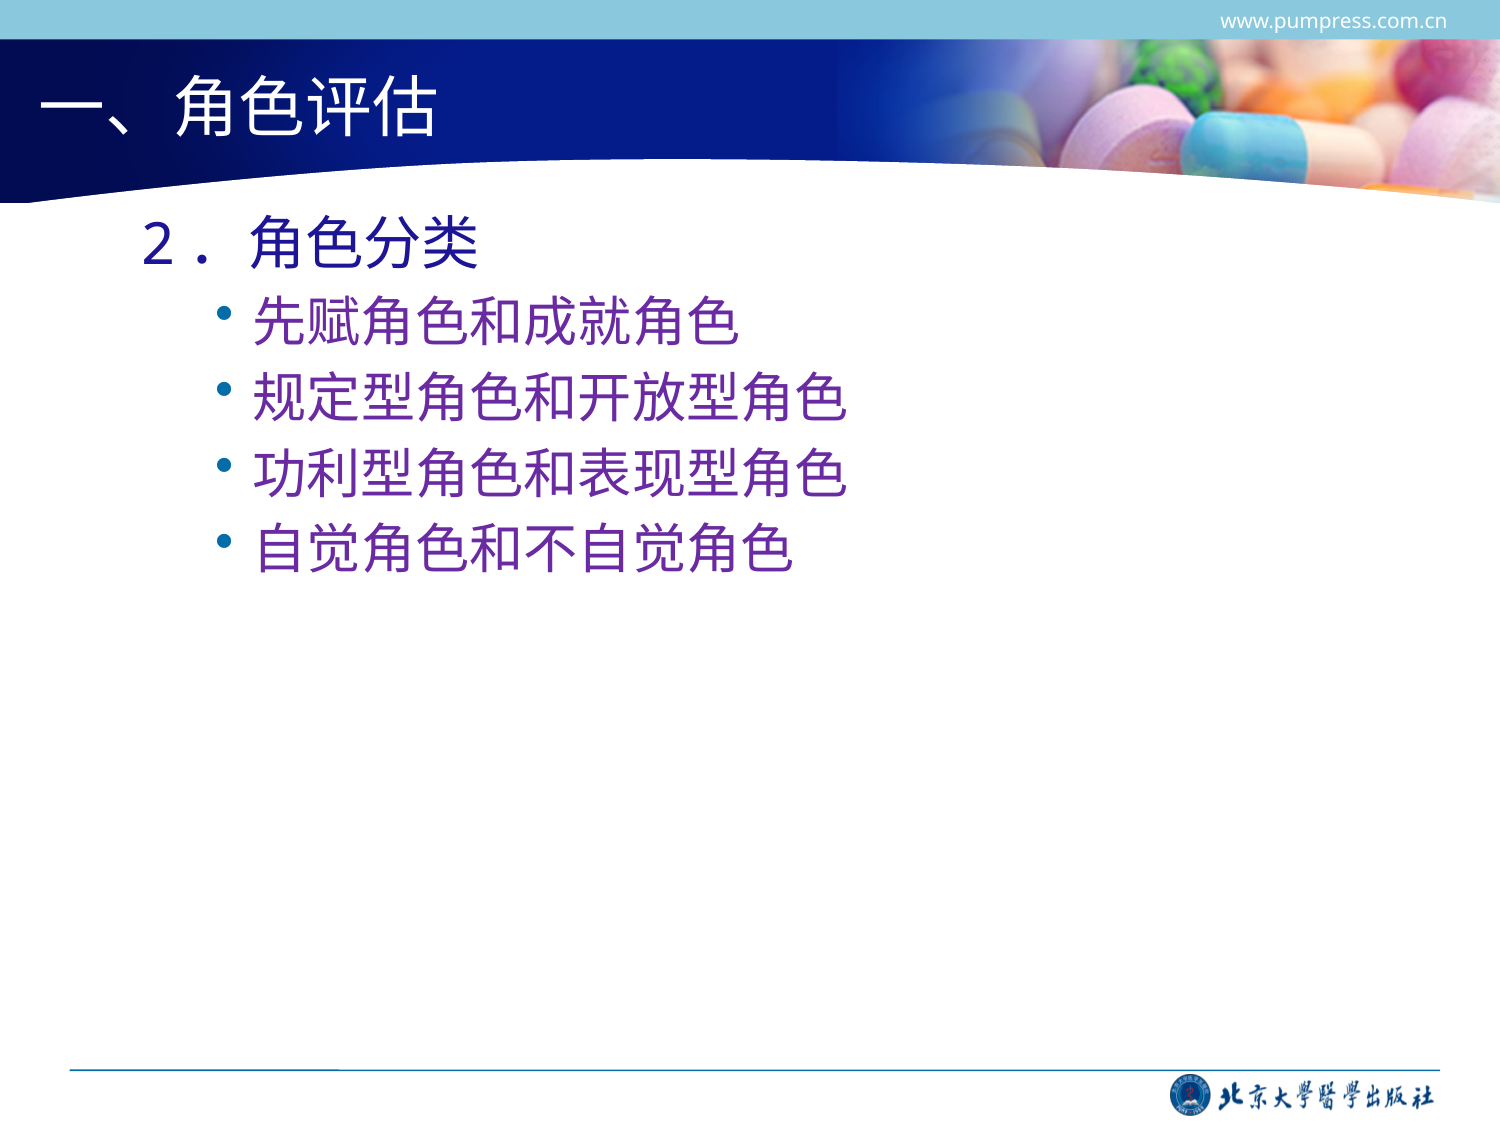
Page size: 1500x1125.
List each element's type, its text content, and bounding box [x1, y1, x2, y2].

title 一、角色评估 [23, 58, 1349, 152]
picture [1170, 1074, 1436, 1118]
list 2．角色分类 先赋角色和成就角色 规定型角色和开放型角色 功利型角色和表现型角色 自觉角色和不自觉角色 [49, 198, 1463, 1026]
picture [0, 40, 1500, 203]
slide_number www.pumpress.com.cn [1024, 0, 1463, 38]
